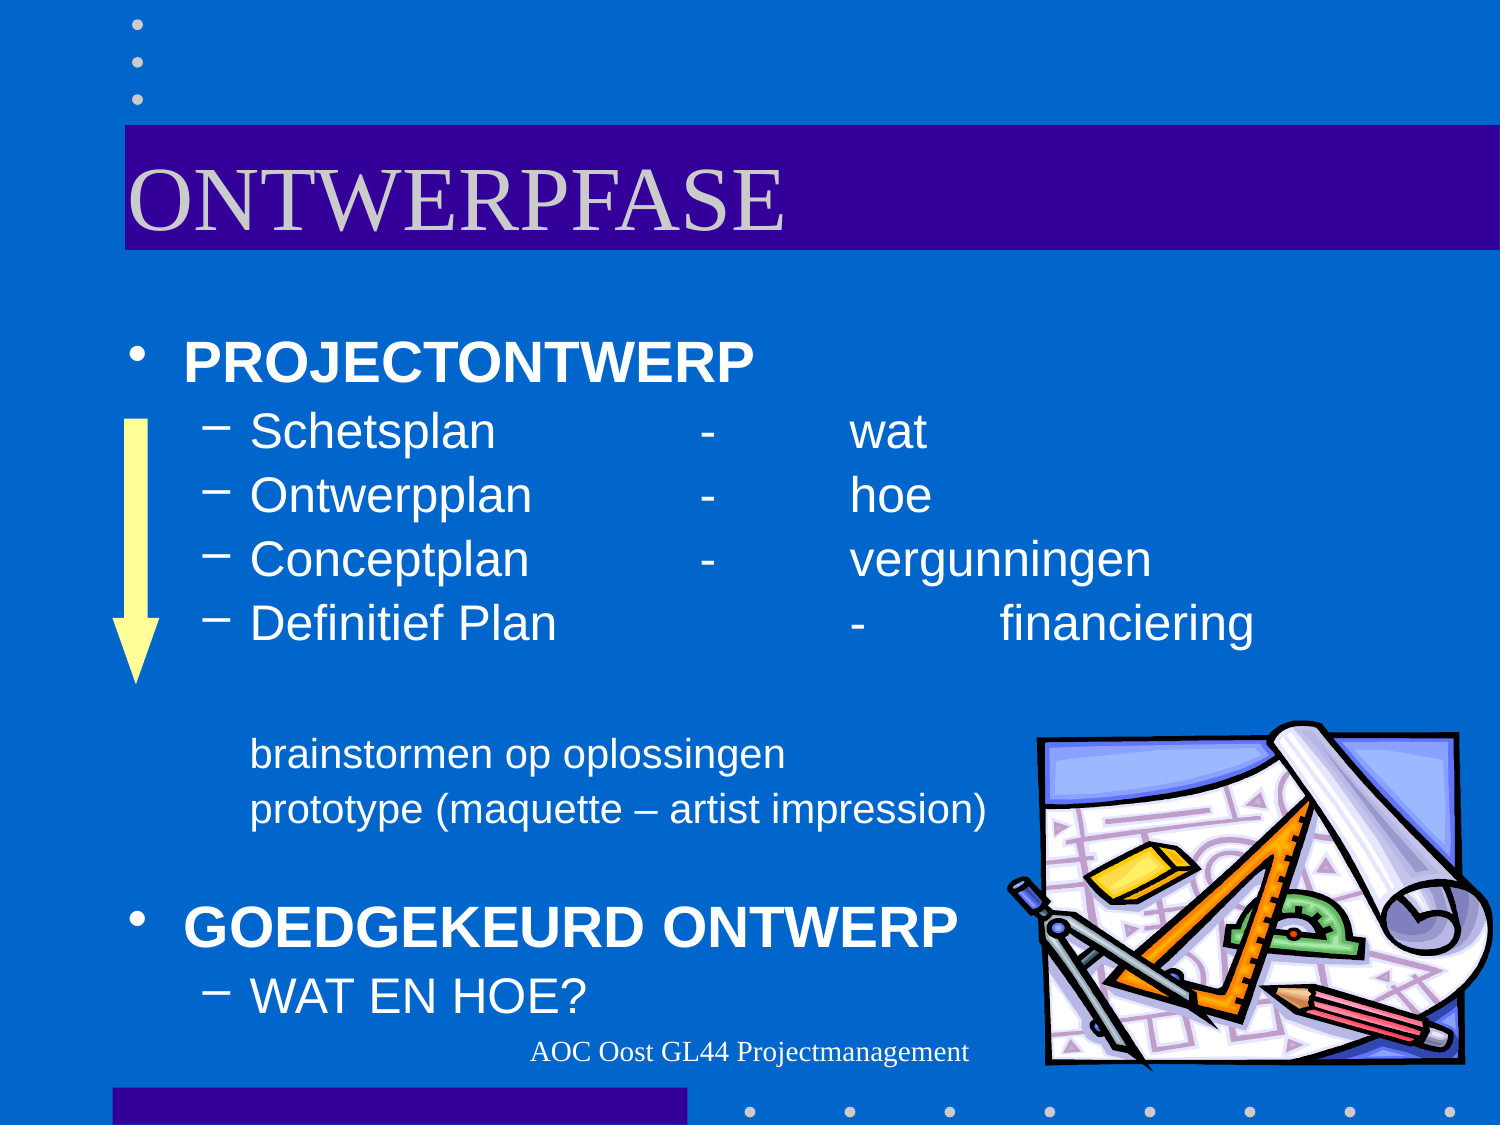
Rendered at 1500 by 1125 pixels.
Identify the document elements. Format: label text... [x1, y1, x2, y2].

list PROJECTONTWERP Schetsplan - wat Ontwerpplan - hoe Conceptplan - vergunningen Definitief Plan - financiering brainstormen op oplossingen prototype (maquette – artist impression) GOEDGEKEURD ONTWERP WAT EN HOE? [112, 324, 1388, 1000]
footer AOC Oost GL44 Projectmanagement [512, 1012, 988, 1088]
title ONTWERPFASE [112, 99, 1388, 288]
text_box [112, 418, 160, 685]
picture [1005, 714, 1500, 1079]
